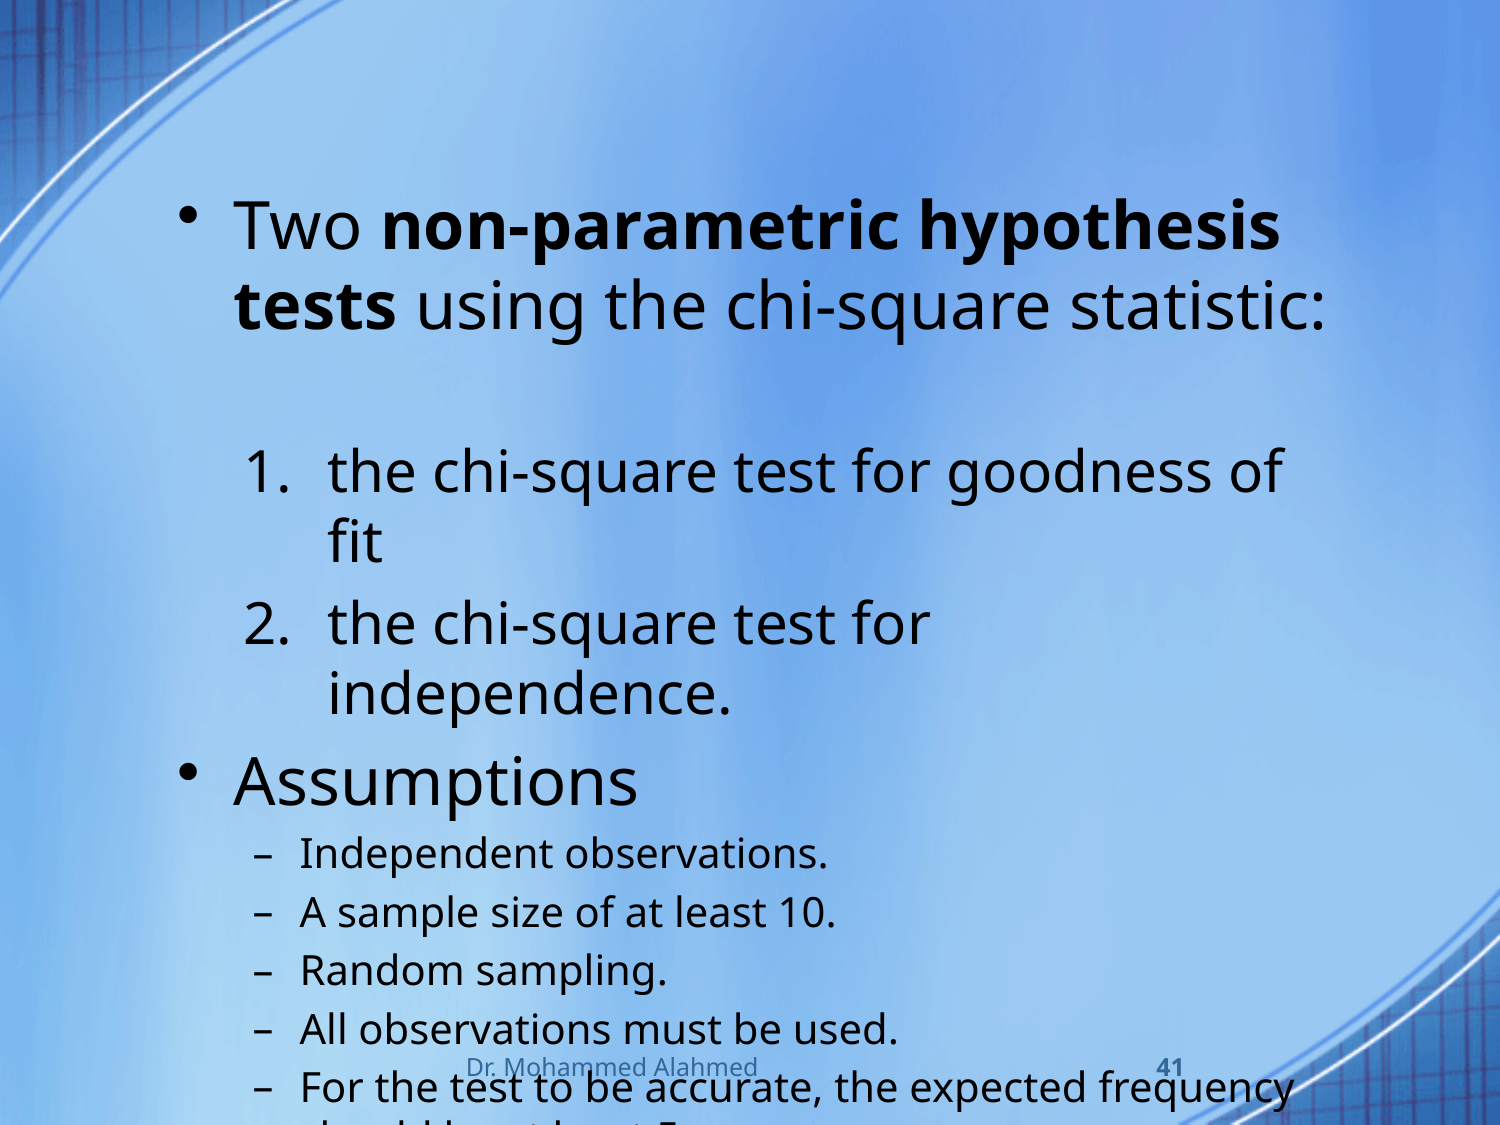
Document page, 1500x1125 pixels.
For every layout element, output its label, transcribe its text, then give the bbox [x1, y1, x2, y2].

slide_number 41 [887, 1037, 1201, 1100]
list Two non-parametric hypothesis tests using the chi-square statistic: the chi-square test for goodness of fit the chi-square test for independence. Assumptions Independent observations. A sample size of at least 10. Random sampling. All observations must be used. For the test to be accurate, the expected frequency should be at least 5. [162, 174, 1351, 976]
footer Dr. Mohammed Alahmed [374, 1037, 851, 1100]
picture [0, 0, 1500, 1125]
